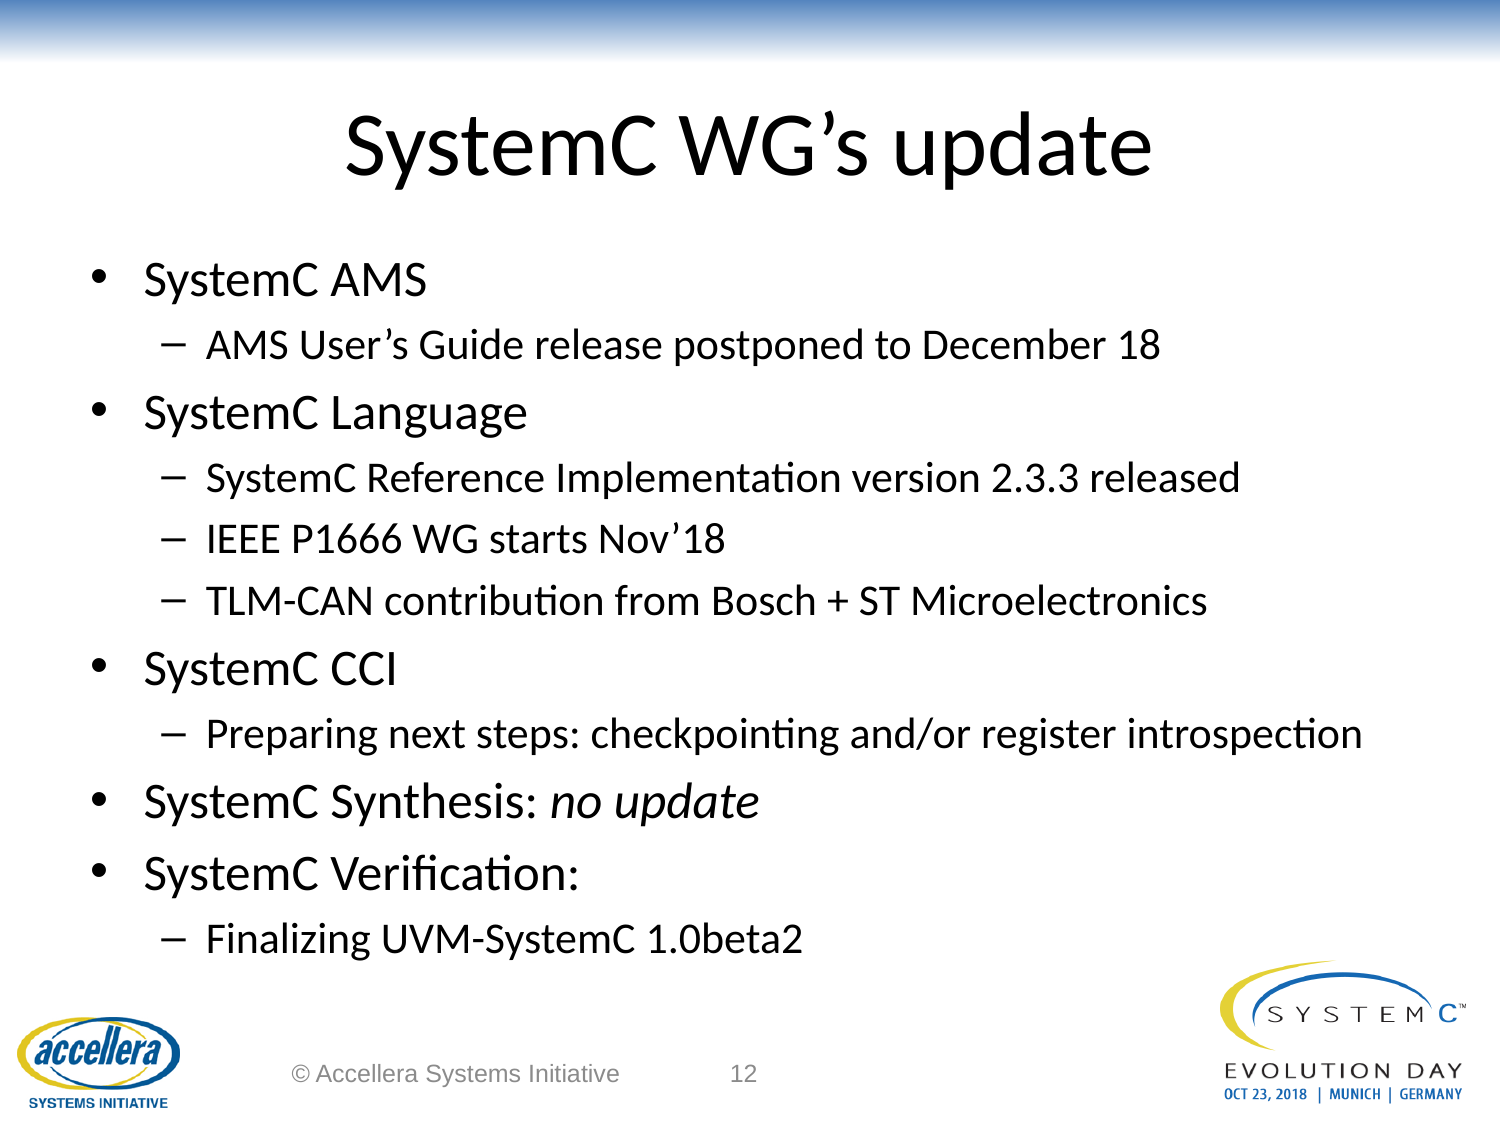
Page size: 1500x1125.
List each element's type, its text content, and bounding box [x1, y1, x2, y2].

slide_number 12 [600, 1042, 888, 1103]
footer © Accellera Systems Initiative [275, 1042, 600, 1103]
list SystemC AMS AMS User’s Guide release postponed to December 18 SystemC Language SystemC Reference Implementation version 2.3.3 released IEEE P1666 WG starts Nov’18 TLM-CAN contribution from Bosch + ST Microelectronics SystemC CCI Preparing next steps: checkpointing and/or register introspection SystemC Synthesis: no update SystemC Verification: Finalizing UVM-SystemC 1.0beta2 [75, 237, 1425, 975]
picture [17, 1017, 180, 1108]
title SystemC WG’s update [75, 45, 1425, 233]
picture [1211, 957, 1474, 1111]
